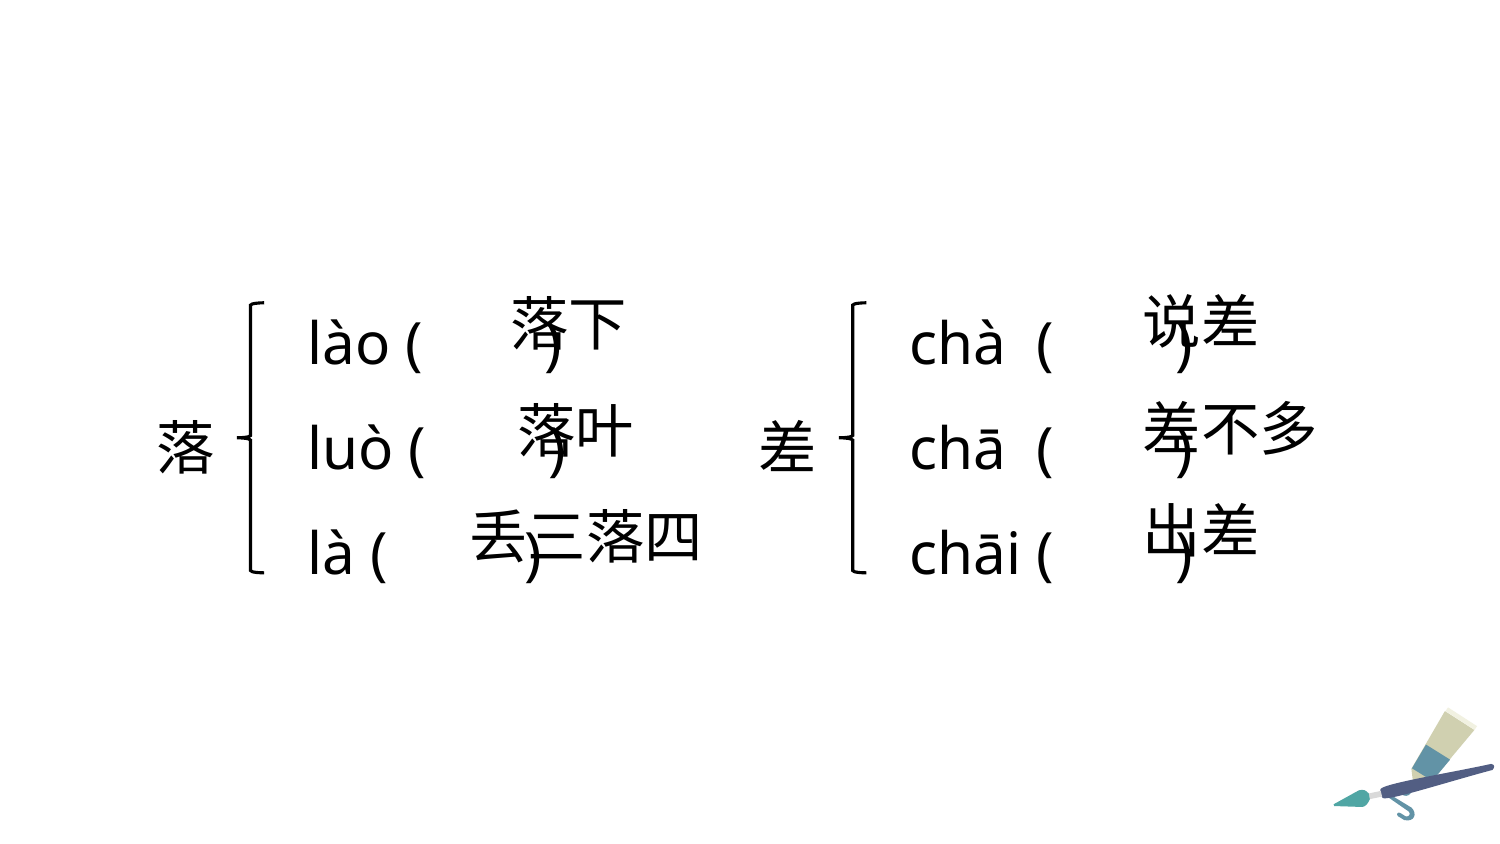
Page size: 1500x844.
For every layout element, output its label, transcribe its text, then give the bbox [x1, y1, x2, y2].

text_box chà ( ) chā ( ) chāi ( ) [879, 263, 1459, 699]
text_box [838, 301, 867, 574]
text_box lào ( ) luò ( ) là ( ) [277, 263, 819, 699]
text_box 差不多 [1128, 384, 1333, 470]
text_box [236, 301, 265, 574]
text_box 落叶 [502, 386, 649, 472]
text_box 落 [141, 403, 235, 489]
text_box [1358, 708, 1481, 844]
text_box 差 [743, 403, 837, 489]
text_box 丢三落四 [454, 493, 718, 578]
text_box 出差 [1128, 487, 1275, 572]
text_box 落下 [496, 279, 643, 365]
text_box 说差 [1128, 278, 1275, 363]
